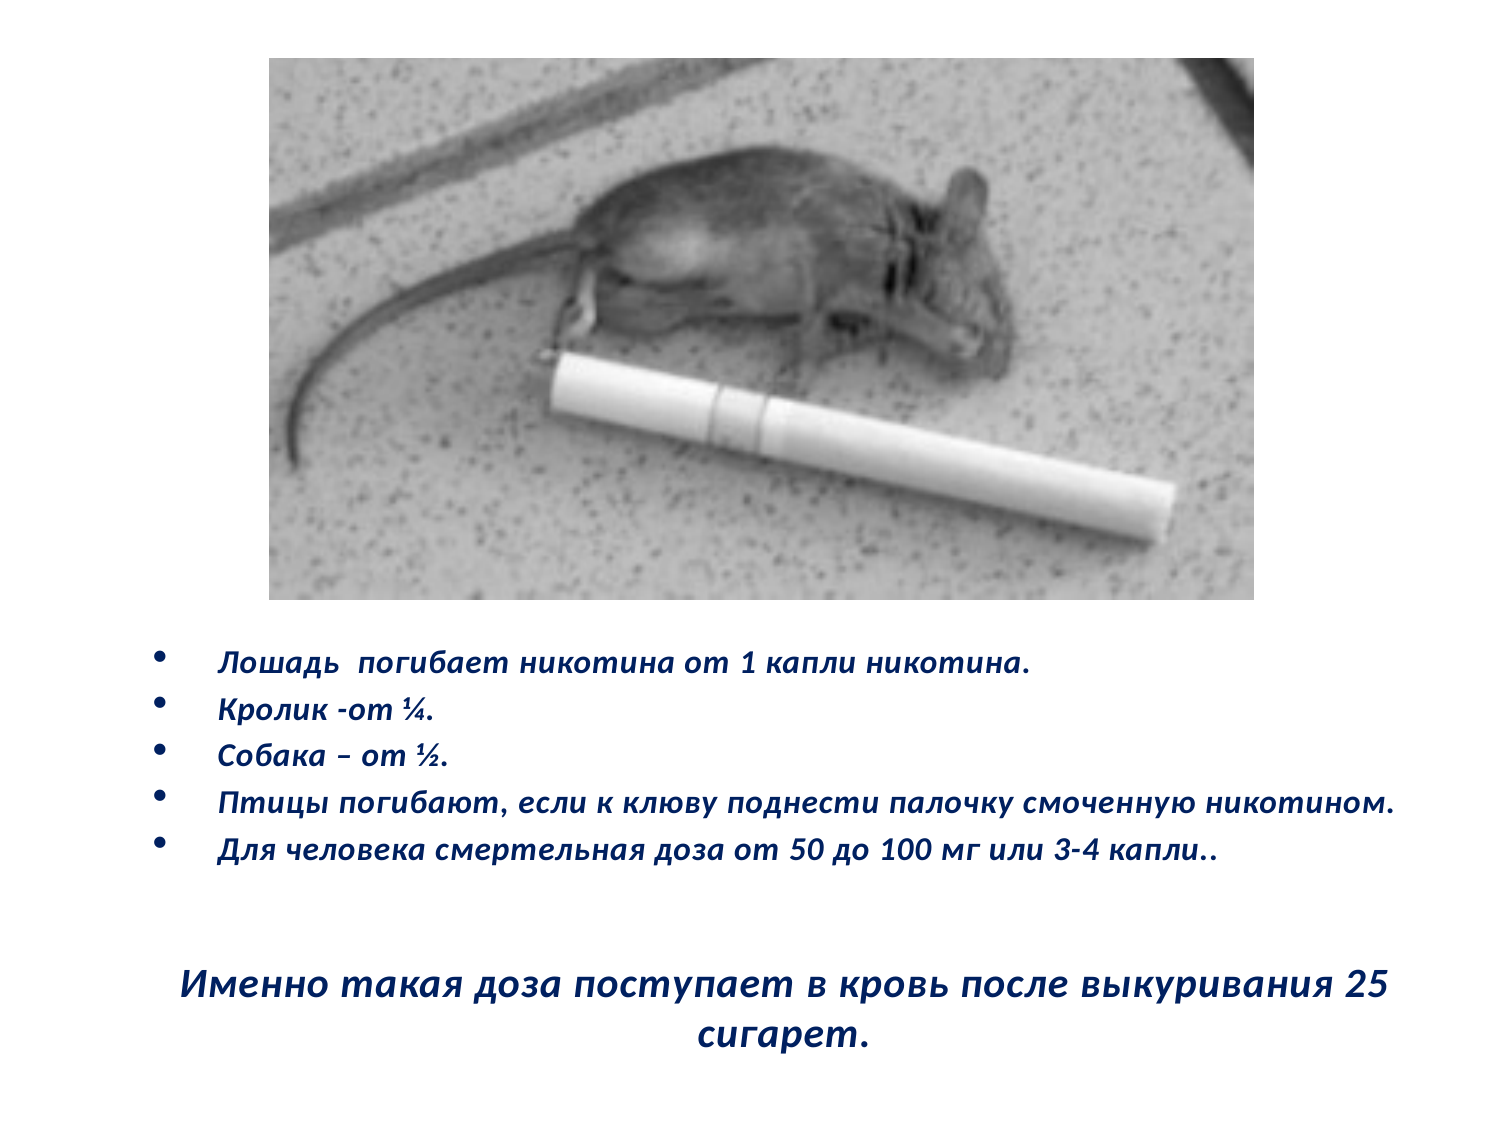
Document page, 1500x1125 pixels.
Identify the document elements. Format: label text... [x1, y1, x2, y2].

title Именно такая доза поступает в кровь после выкуривания 25 сигарет. [70, 960, 1421, 1102]
list Лошадь погибает никотина от 1 капли никотина. Кролик -от ¼. Собака – от ½. Птицы погибают, если к клюву поднести палочку смоченную никотином. Для человека смертельная доза от 50 до 100 мг или 3-4 капли.. [128, 632, 1425, 915]
picture [269, 58, 1255, 601]
